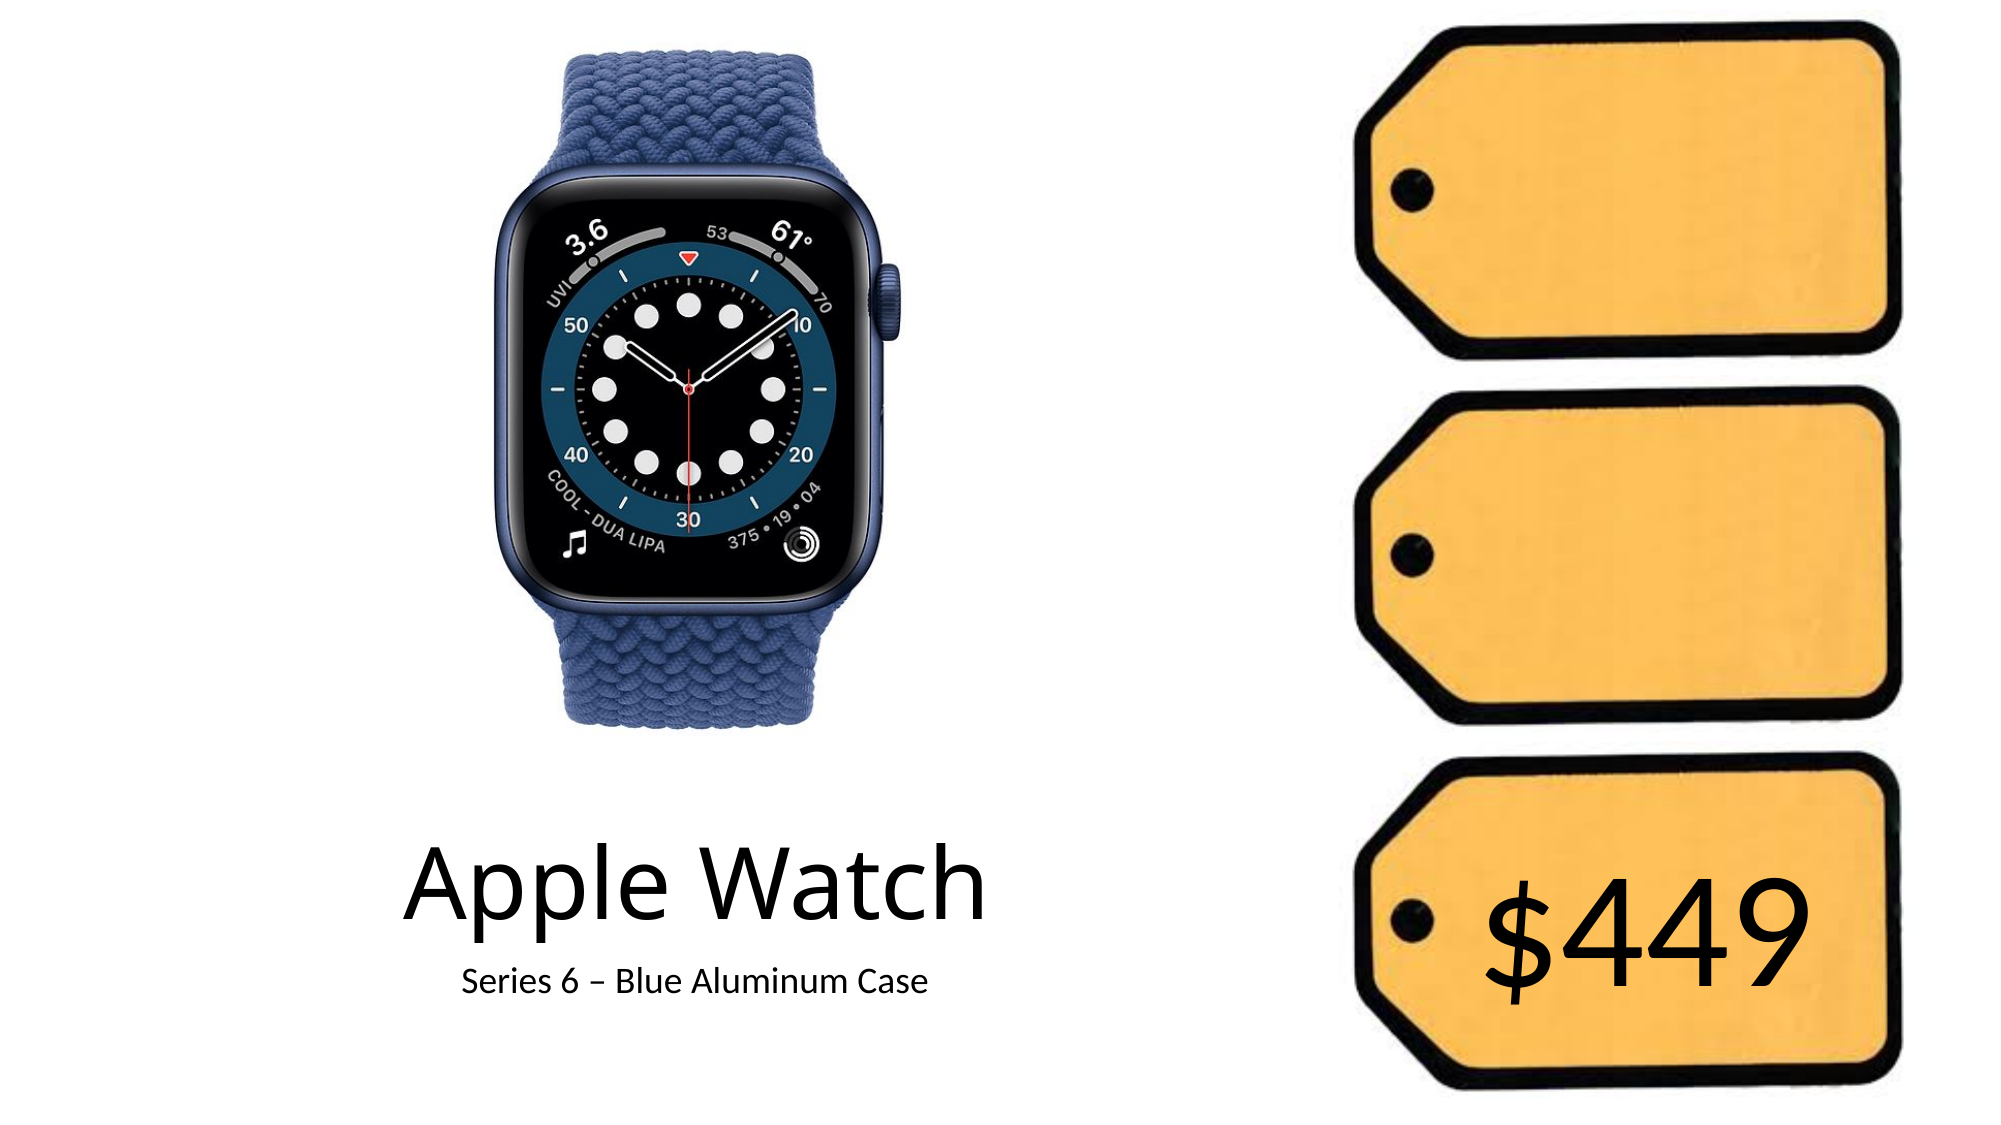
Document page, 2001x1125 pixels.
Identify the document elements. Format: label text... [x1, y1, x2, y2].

picture [310, 26, 1085, 762]
text_box Series 6 – Blue Aluminum Case [446, 948, 1019, 1009]
picture [1339, 375, 1912, 735]
picture [1339, 10, 1912, 370]
text_box Apple Watch [113, 812, 1281, 948]
picture [1339, 741, 1912, 1100]
